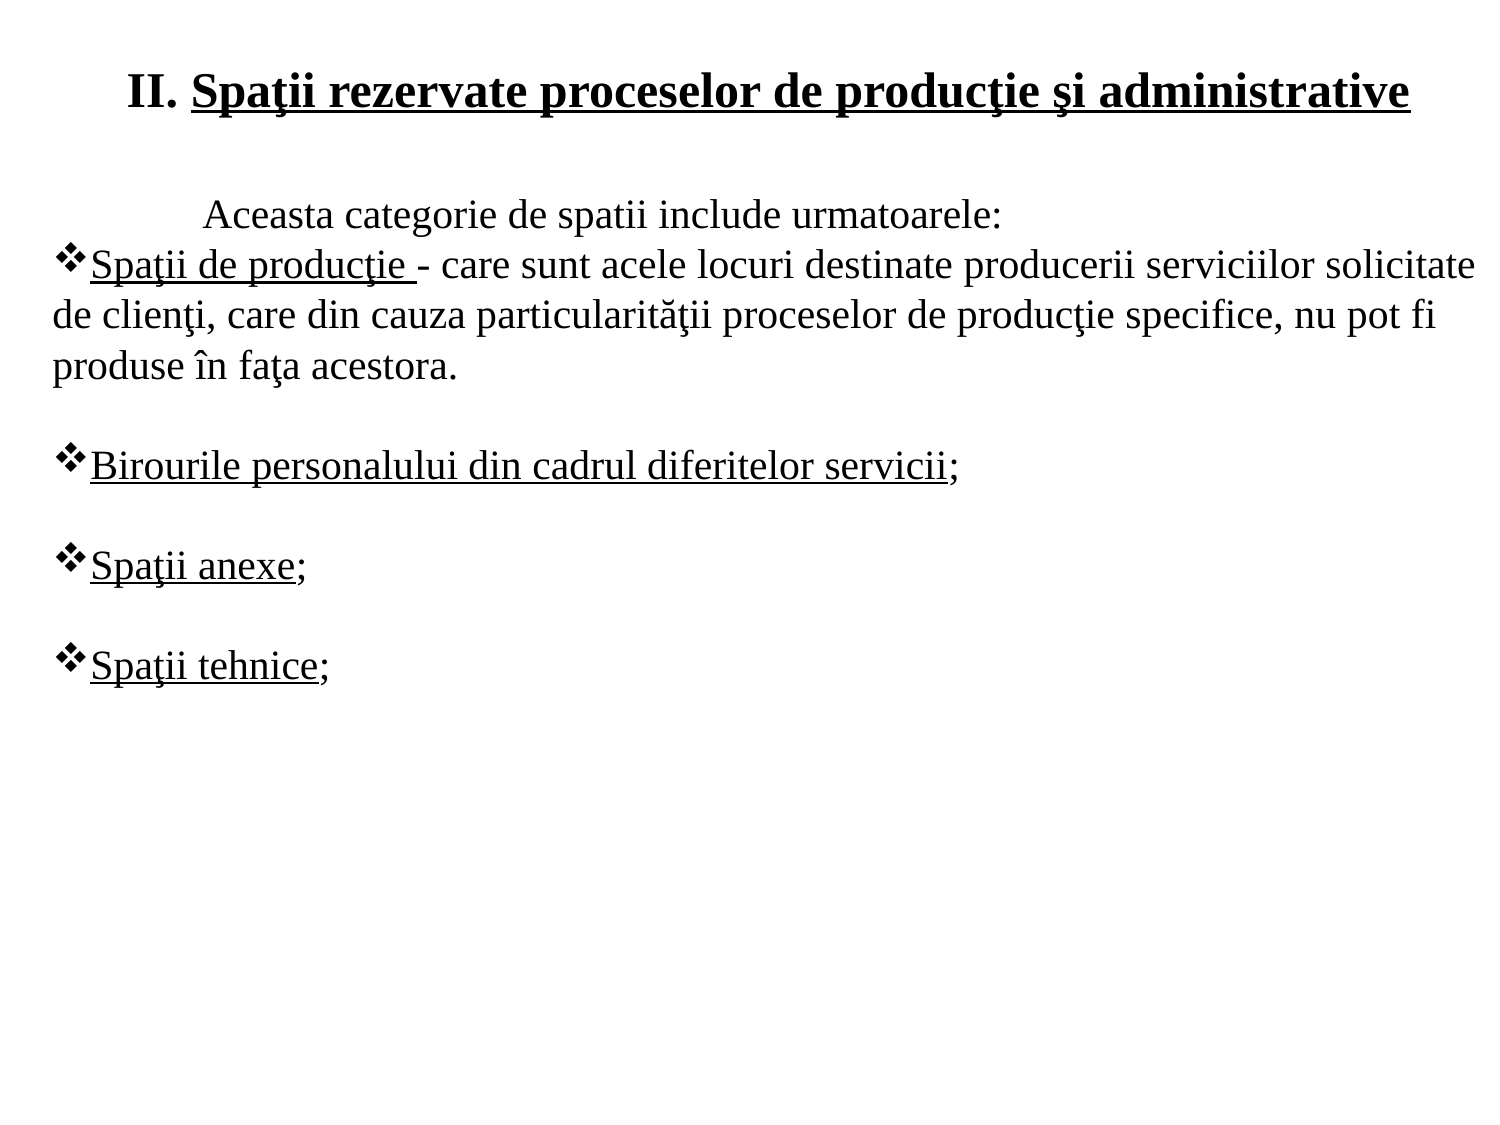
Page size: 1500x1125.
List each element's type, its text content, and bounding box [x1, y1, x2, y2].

text_box II. Spaţii rezervate proceselor de producţie şi administrative Aceasta categorie de spatii include urmatoarele: Spaţii de producţie - care sunt acele locuri destinate producerii serviciilor solicitate de clienţi, care din cauza particularităţii proceselor de producţie specifice, nu pot fi produse în faţa acestora. Birourile personalului din cadrul diferitelor servicii; Spaţii anexe; Spaţii tehnice; [37, 50, 1500, 745]
